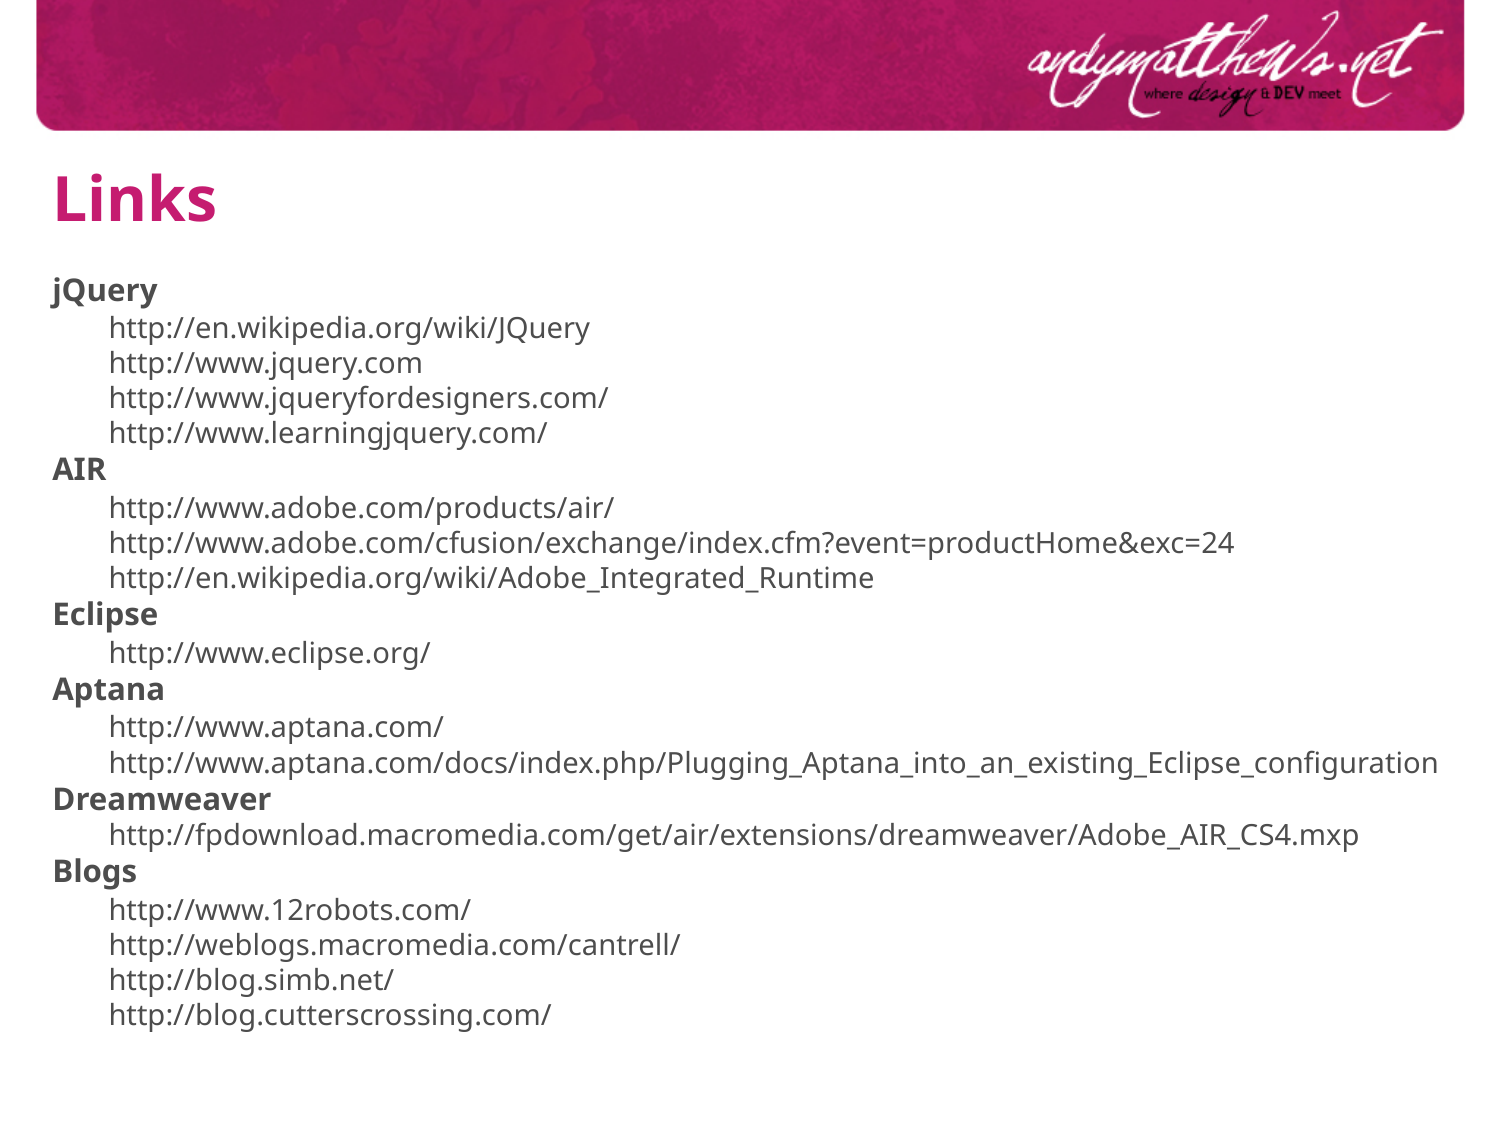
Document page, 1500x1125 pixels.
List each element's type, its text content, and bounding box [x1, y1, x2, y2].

text_box jQuery http://en.wikipedia.org/wiki/JQuery http://www.jquery.com http://www.jqueryfordesigners.com/ http://www.learningjquery.com/ AIR http://www.adobe.com/products/air/ http://www.adobe.com/cfusion/exchange/index.cfm?event=productHome&exc=24 http://en.wikipedia.org/wiki/Adobe_Integrated_Runtime Eclipse http://www.eclipse.org/ Aptana http://www.aptana.com/ http://www.aptana.com/docs/index.php/Plugging_Aptana_into_an_existing_Eclipse_configuration Dreamweaver http://fpdownload.macromedia.com/get/air/extensions/dreamweaver/Adobe_AIR_CS4.mxp Blogs http://www.12robots.com/ http://weblogs.macromedia.com/cantrell/ http://blog.simb.net/ http://blog.cutterscrossing.com/ [37, 262, 1463, 1088]
picture [0, 0, 1500, 1125]
text_box Links [37, 149, 1463, 244]
